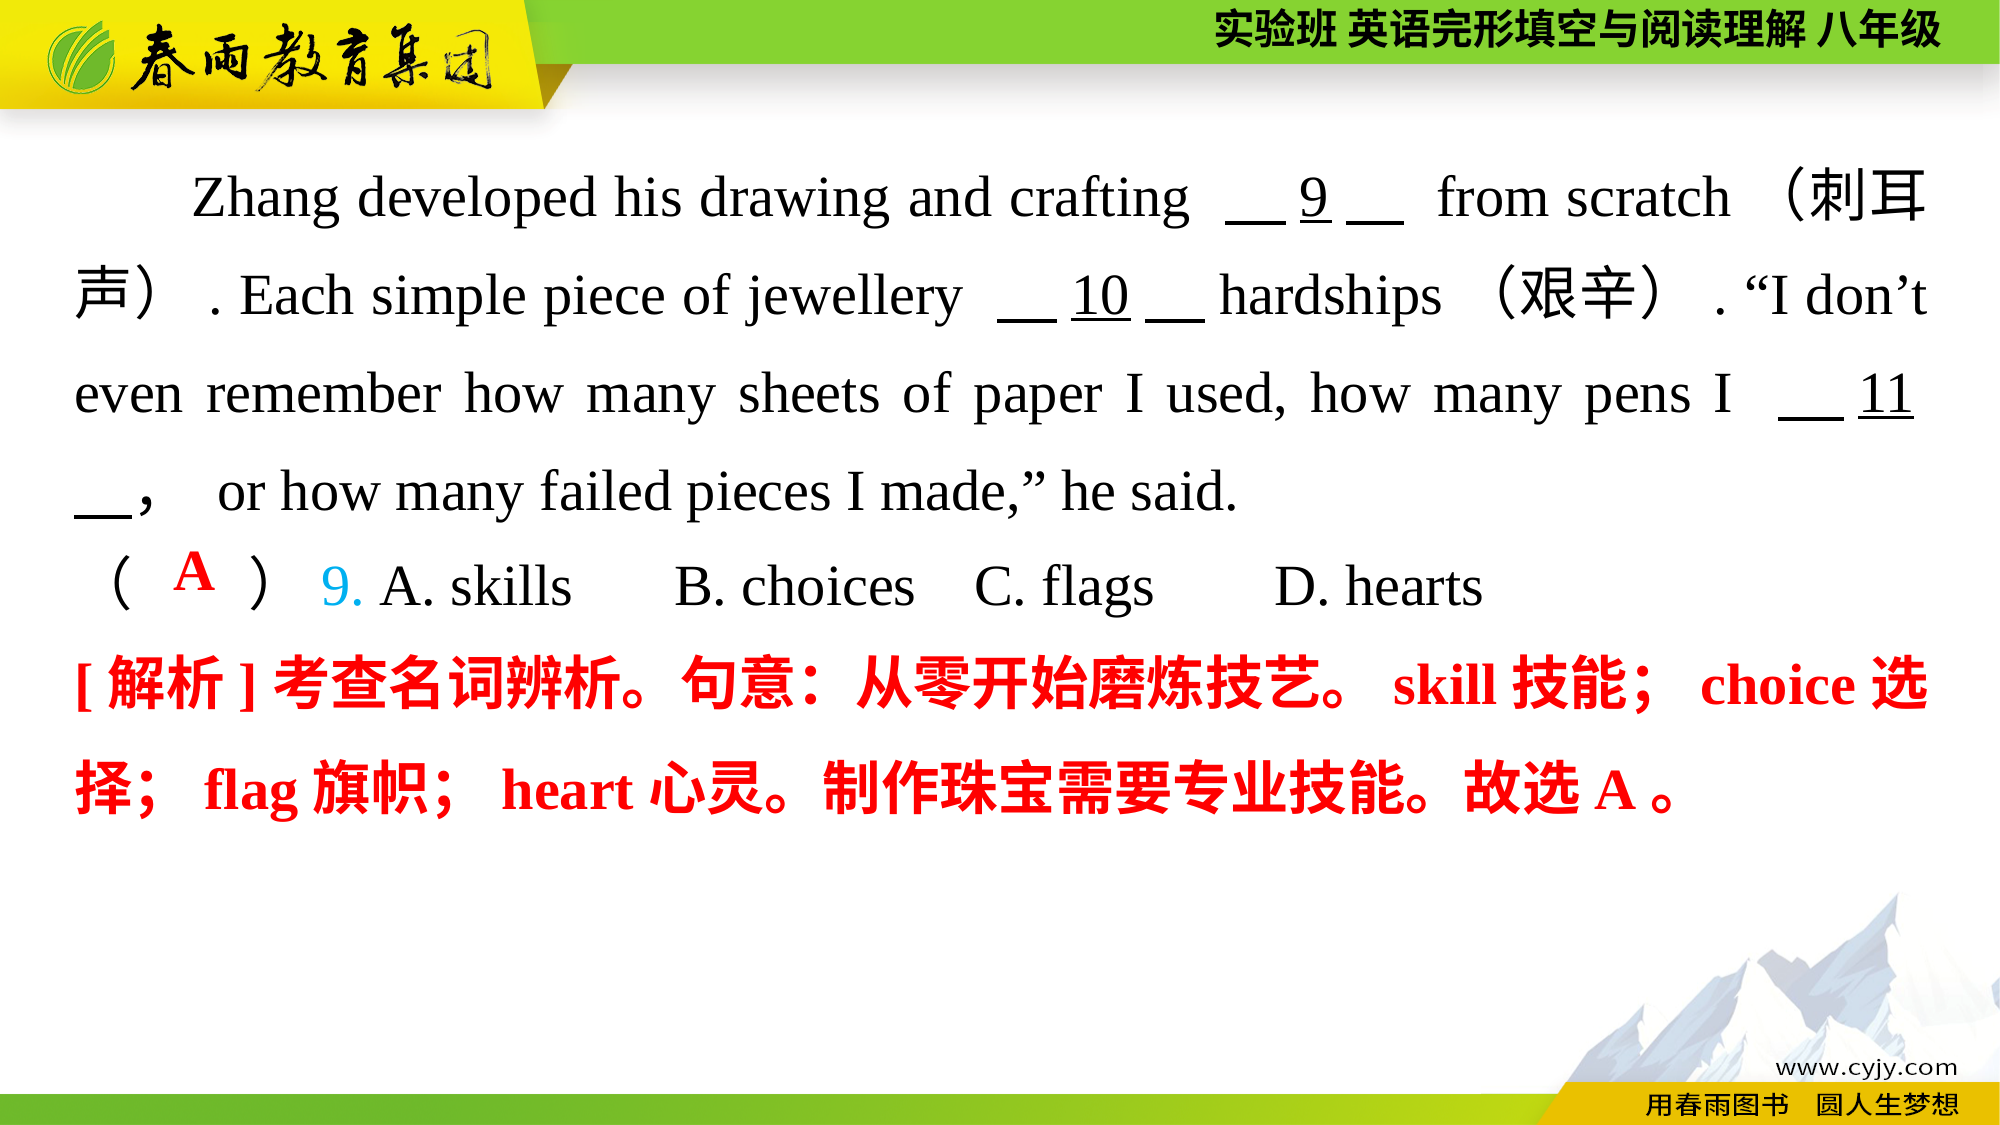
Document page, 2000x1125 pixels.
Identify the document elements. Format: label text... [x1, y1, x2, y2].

text_box [解析]考查名词辨析。句意：从零开始磨炼技艺。skill技能；choice选择；flag旗帜；heart心灵。制作珠宝需要专业技能。故选A。 [59, 603, 1944, 829]
text_box （ ）9. A. skills B. choices C. flags D. hearts [59, 504, 1944, 603]
picture [0, 0, 2000, 1125]
list Zhang developed his drawing and crafting 9 from scratch（刺耳声）. Each simple piece of jewellery 10，hardships（艰辛）. “I don’t even remember how many sheets of paper I used, how many pens I 11 ， or how many failed pieces I made,” he said. [59, 122, 1944, 504]
text_box A [158, 524, 231, 603]
